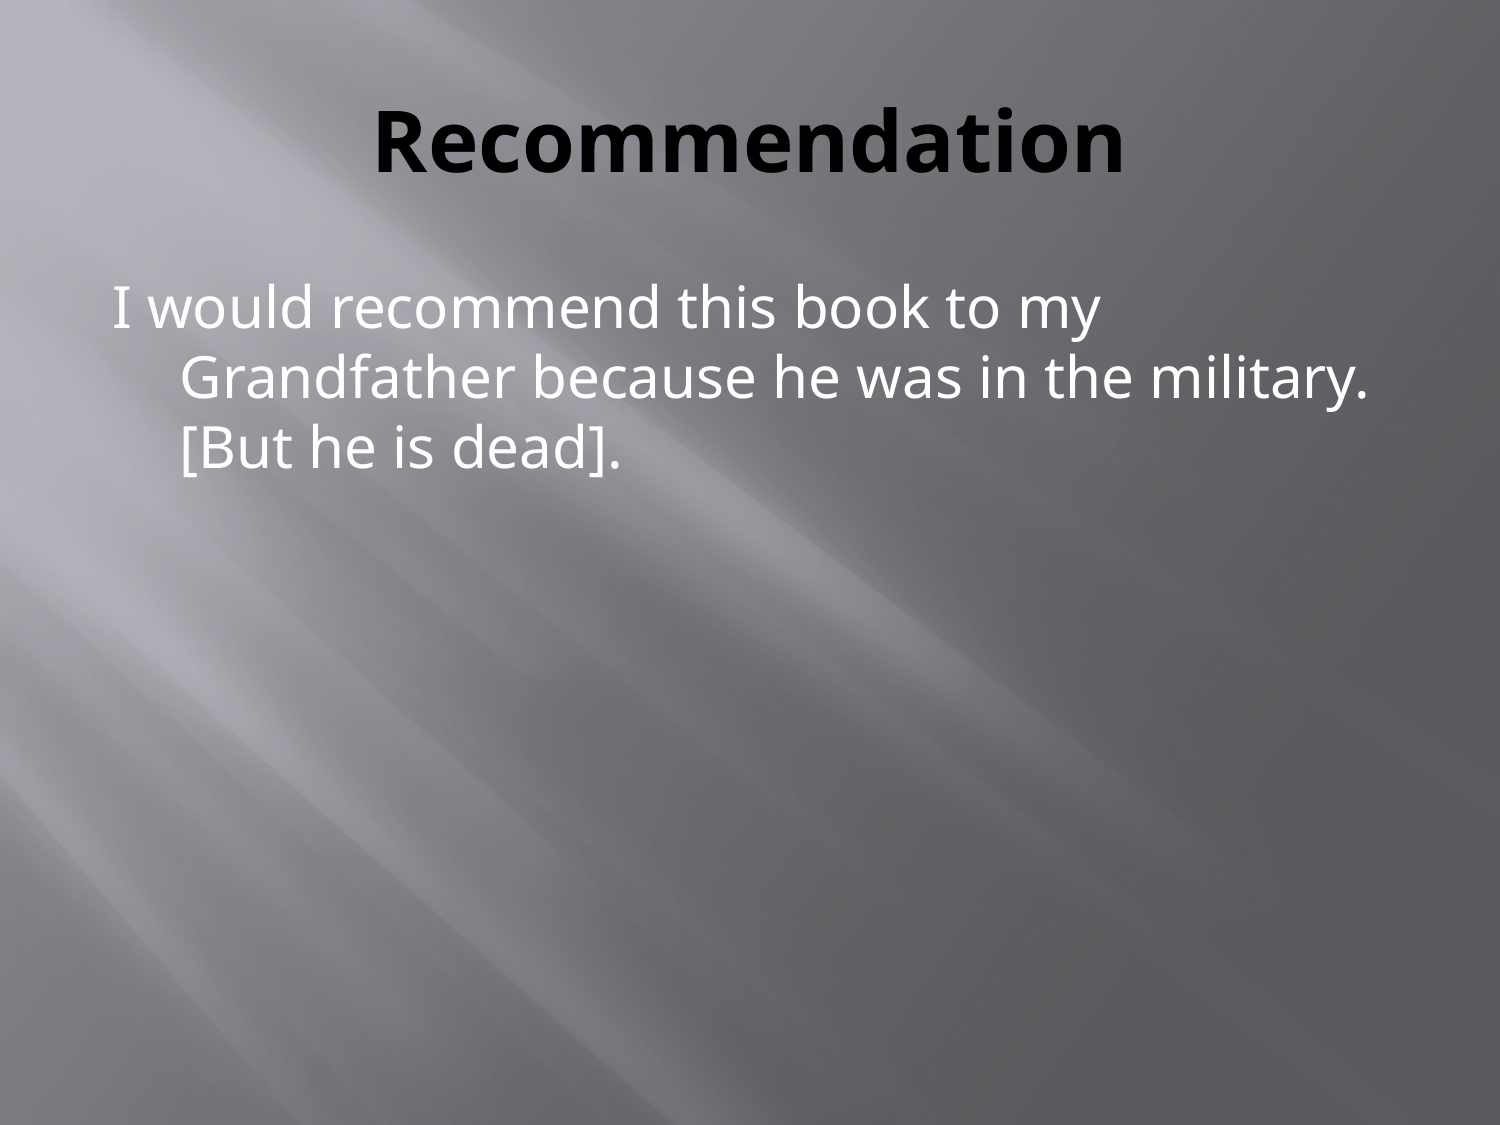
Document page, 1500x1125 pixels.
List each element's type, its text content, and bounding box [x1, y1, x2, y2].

list I would recommend this book to my Grandfather because he was in the military. [But he is dead]. [75, 262, 1425, 1035]
title Recommendation [75, 45, 1425, 233]
